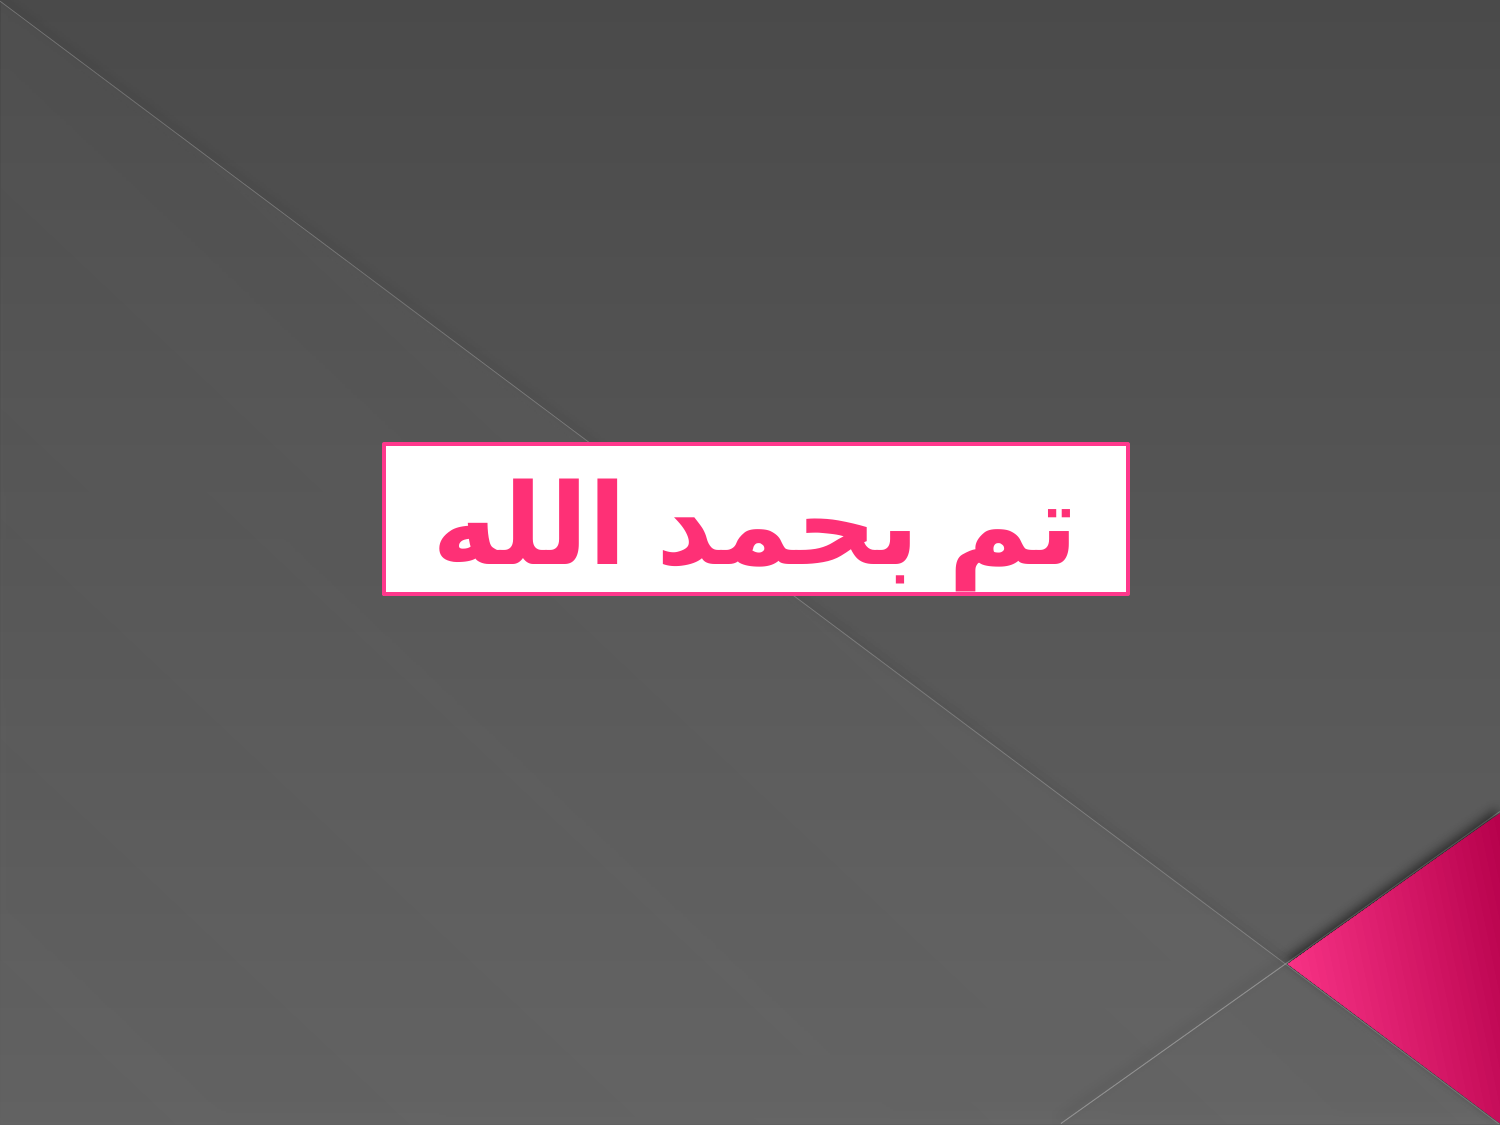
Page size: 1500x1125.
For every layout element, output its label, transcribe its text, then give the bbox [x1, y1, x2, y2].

text_box تم بحمد الله [382, 442, 1130, 596]
